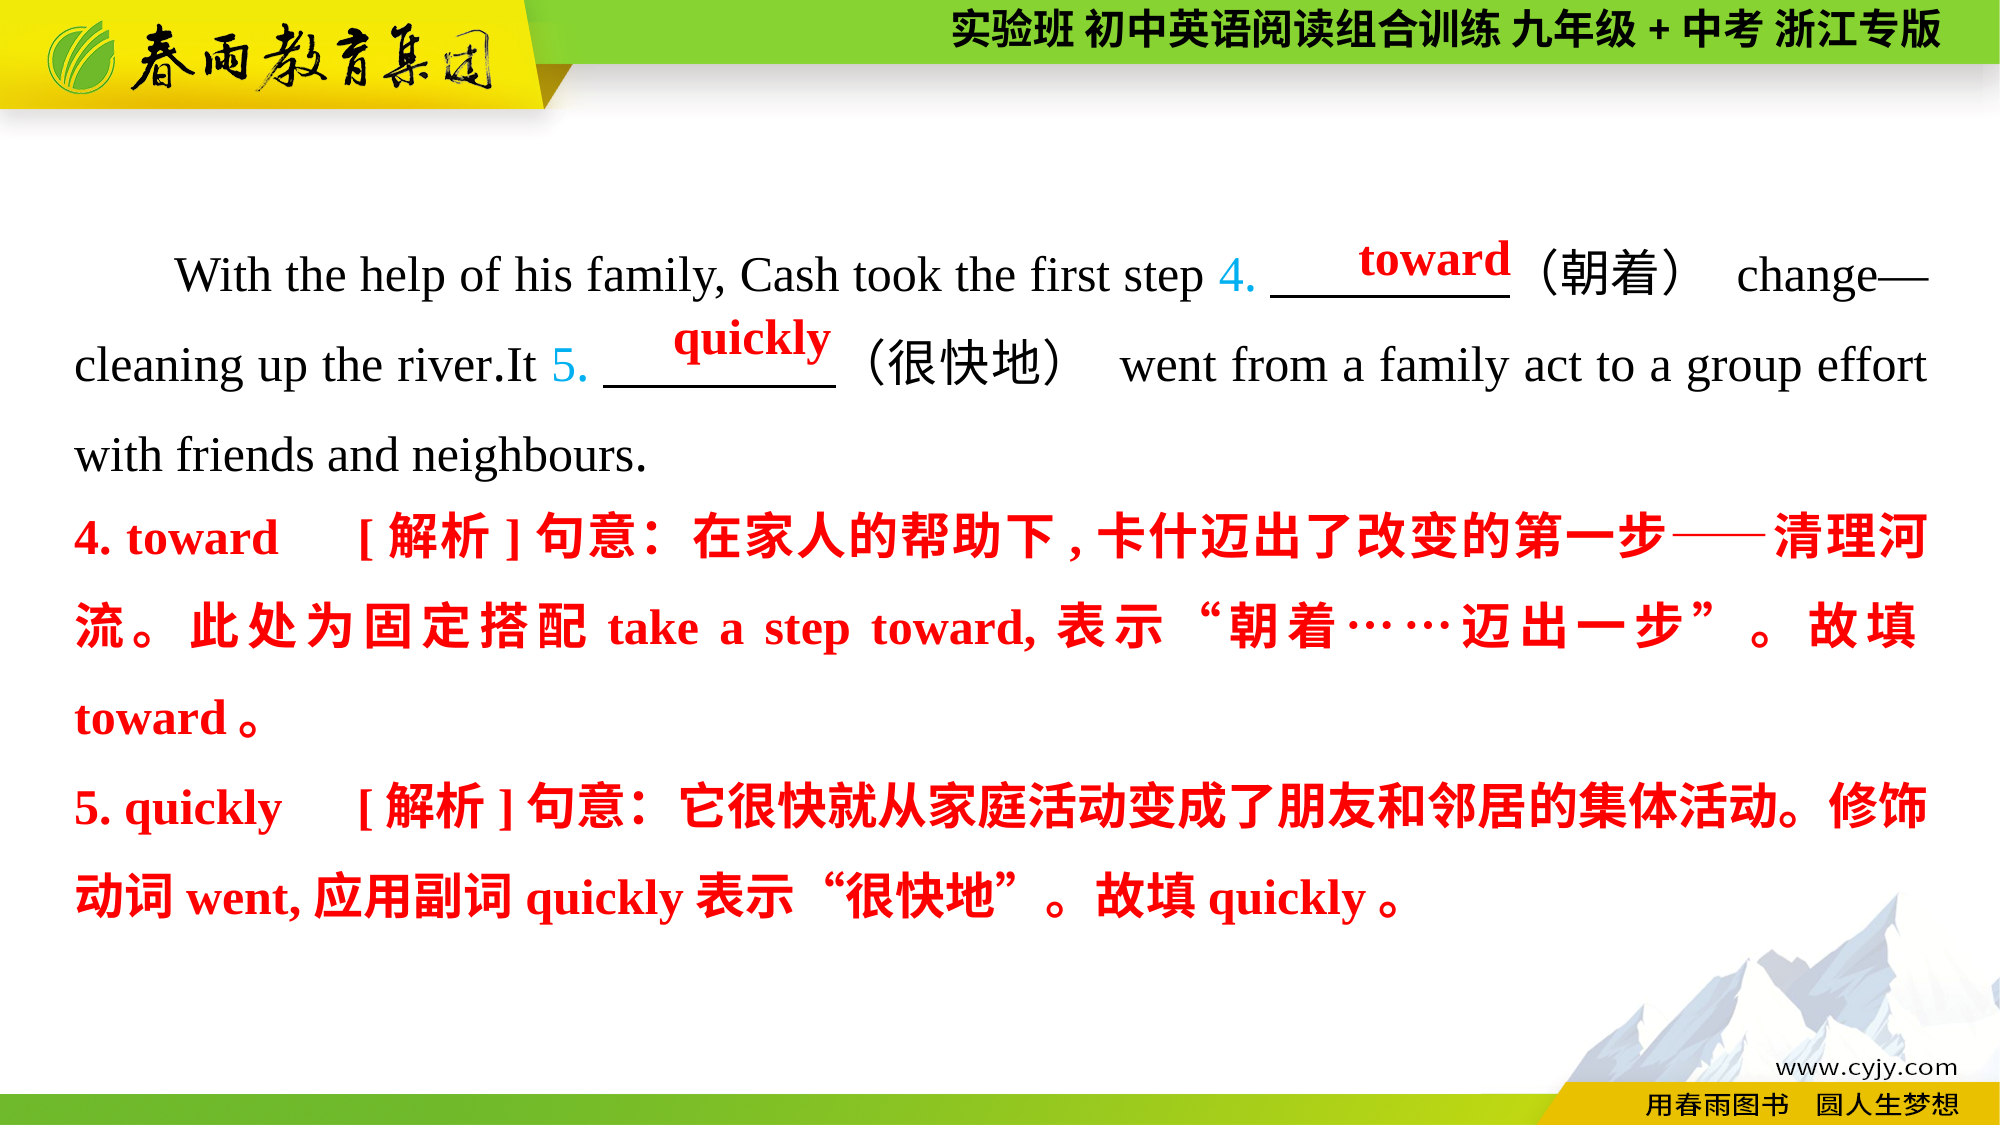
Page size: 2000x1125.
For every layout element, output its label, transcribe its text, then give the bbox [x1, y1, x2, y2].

text_box 4. toward [解析]句意：在家人的帮助下,卡什迈出了改变的第一步——清理河流。此处为固定搭配take a step toward,表示“朝着……迈出一步”。故填toward。 5. quickly [解析]句意：它很快就从家庭活动变成了朋友和邻居的集体活动。修饰动词went,应用副词quickly表示“很快地”。故填quickly。 [59, 467, 1944, 933]
list With the help of his family, Cash took the first step 4. （朝着） change—cleaning up the river.It 5. （很快地） went from a family act to a group effort with friends and neighbours. [59, 203, 1944, 467]
picture [0, 0, 2000, 1125]
text_box quickly [658, 297, 847, 373]
text_box toward [1343, 218, 1526, 294]
